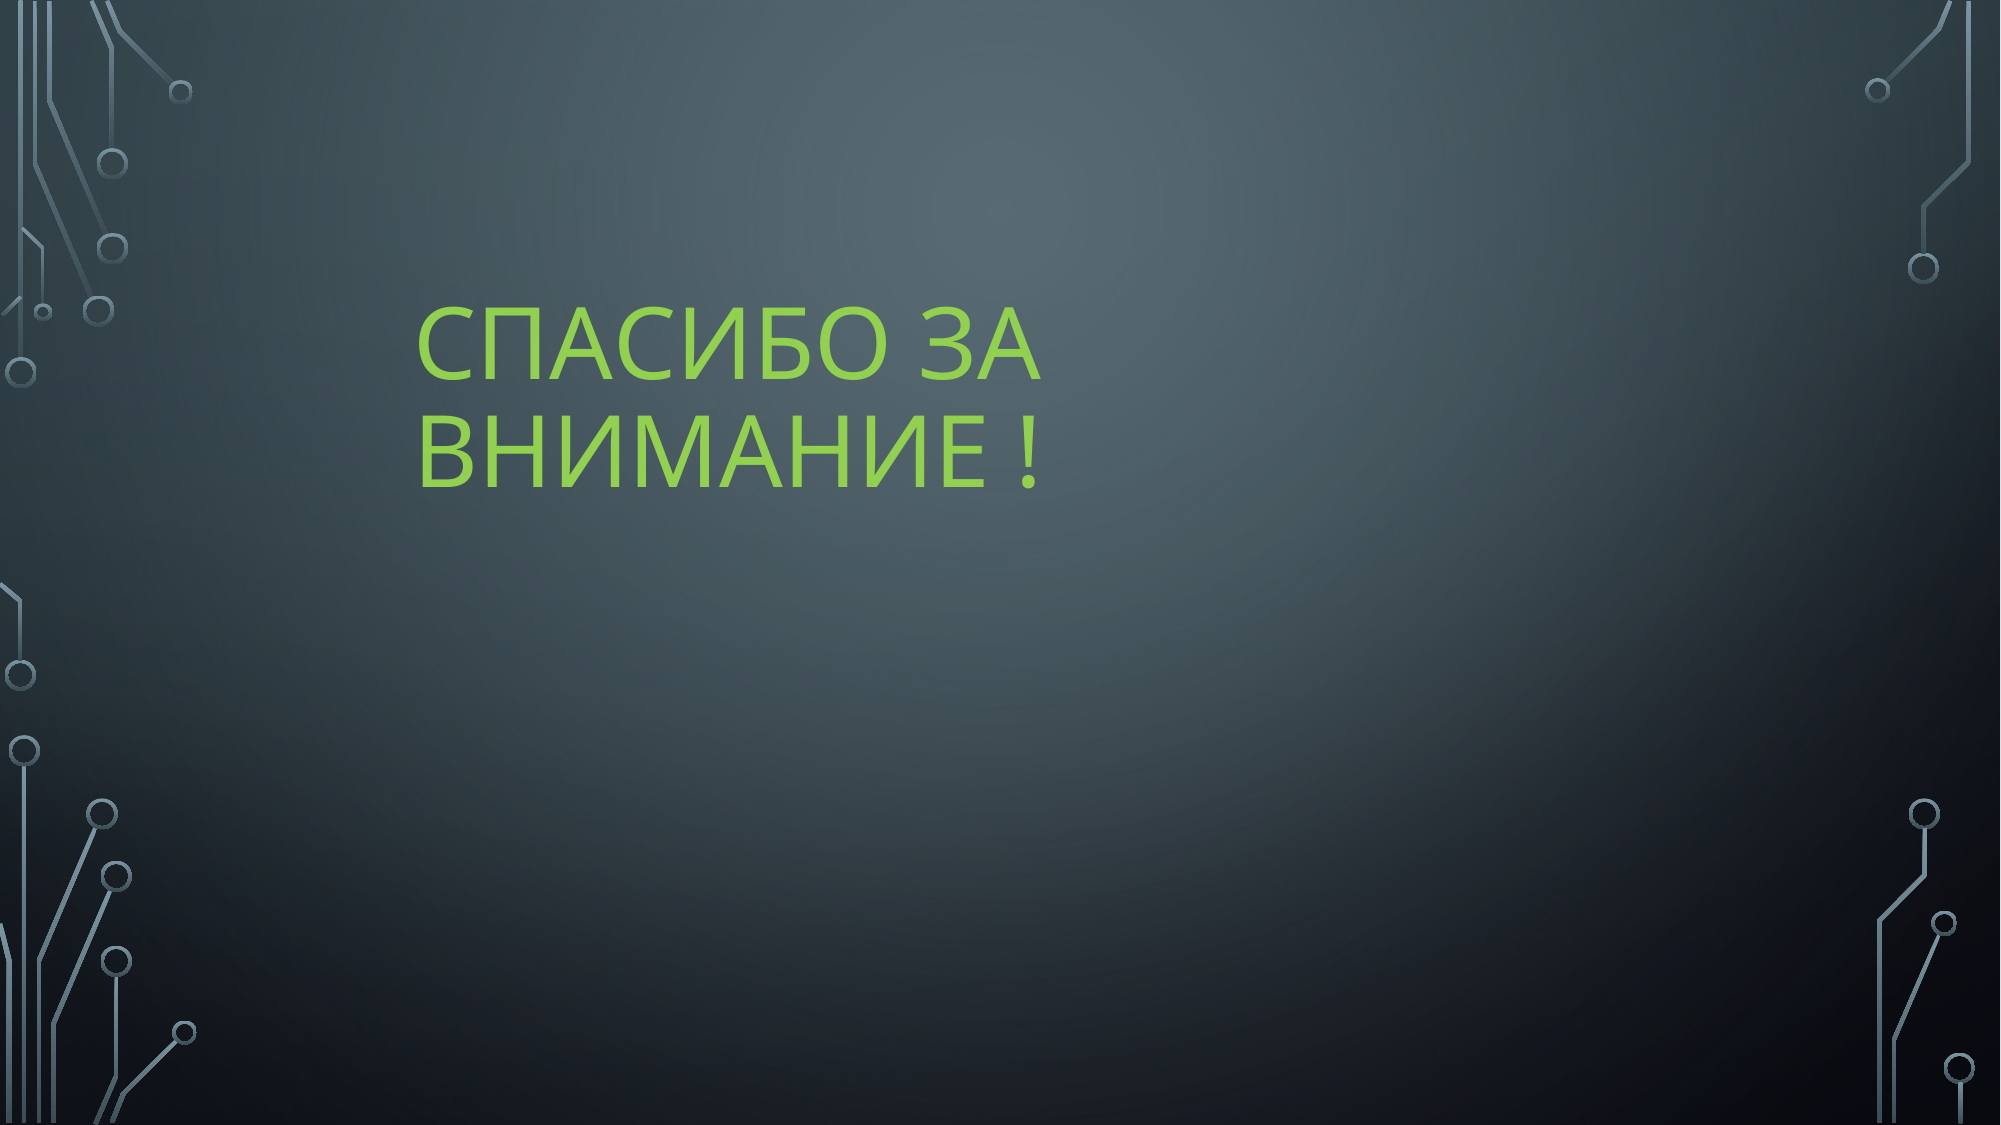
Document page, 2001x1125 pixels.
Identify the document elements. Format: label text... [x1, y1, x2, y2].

title Спасибо за внимание ! [398, 398, 1602, 517]
